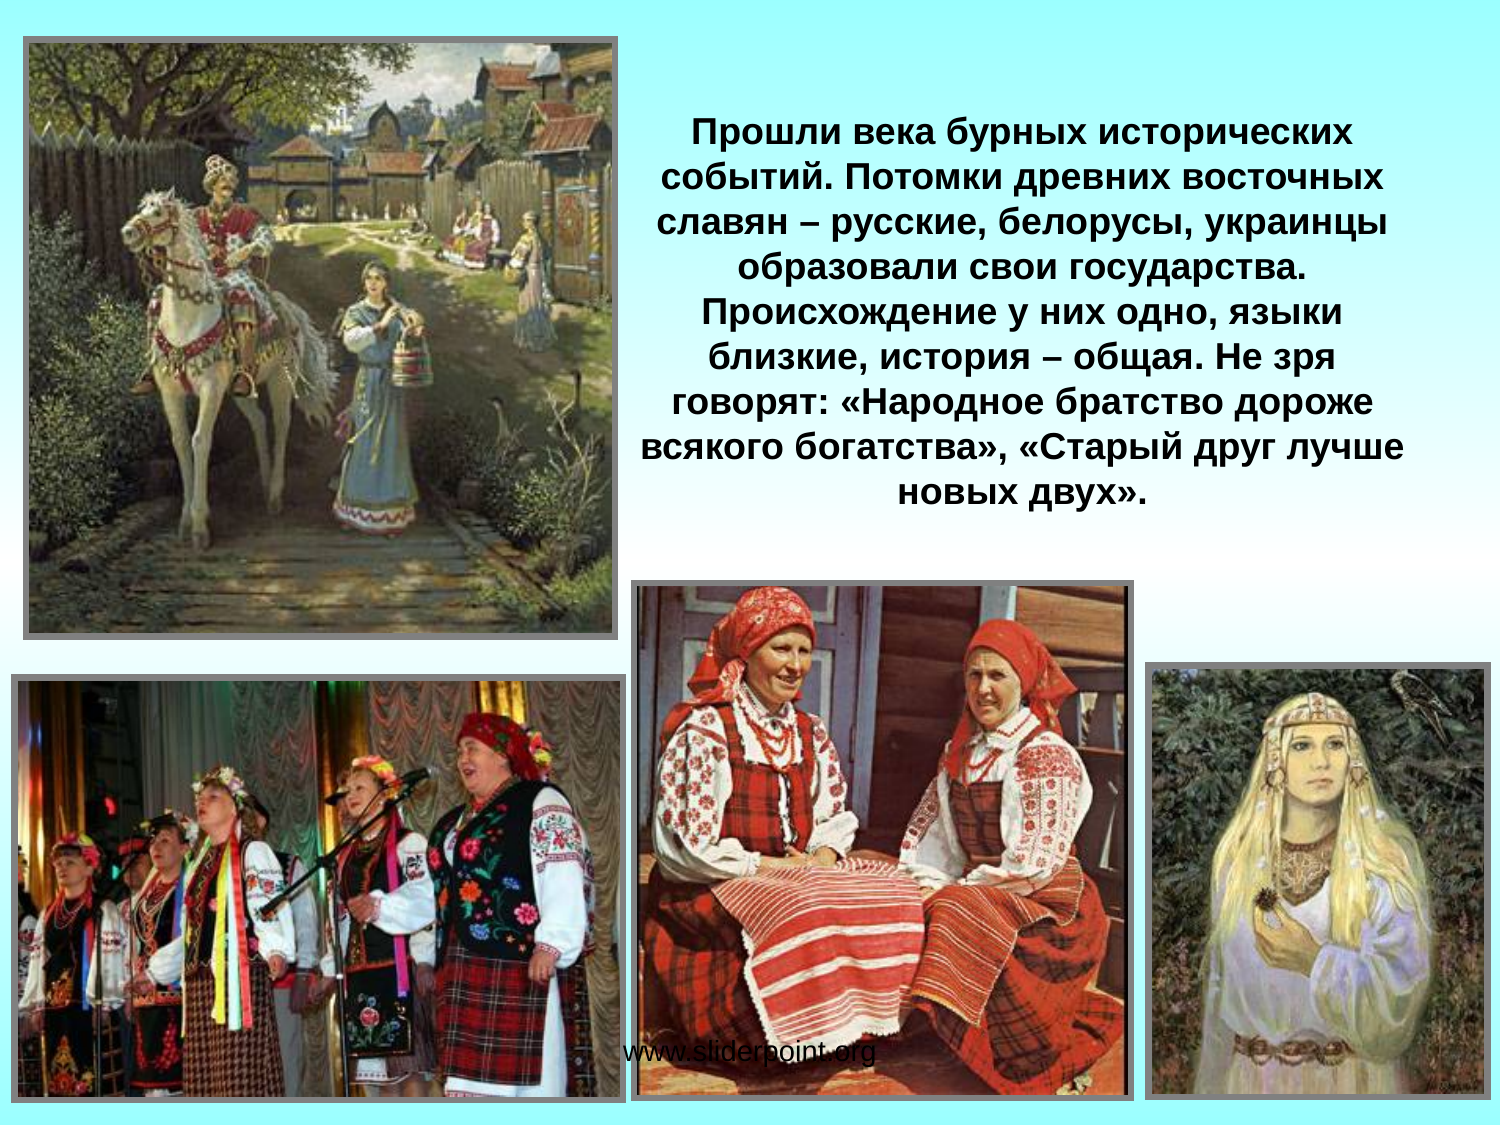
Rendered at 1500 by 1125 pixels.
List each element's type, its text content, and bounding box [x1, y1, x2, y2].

footer www.sliderpoint.org [623, 1024, 635, 1103]
picture [636, 585, 1129, 1096]
title Прошли века бурных исторических событий. Потомки древних восточных славян – русские, белорусы, украинцы образовали свои государства. Происхождение у них одно, языки близкие, история – общая. Не зря говорят: «Народное братство дороже всякого богатства», «Старый друг лучше новых двух». [619, 44, 1426, 575]
picture [1151, 668, 1485, 1095]
picture [17, 680, 621, 1098]
picture [29, 42, 613, 634]
